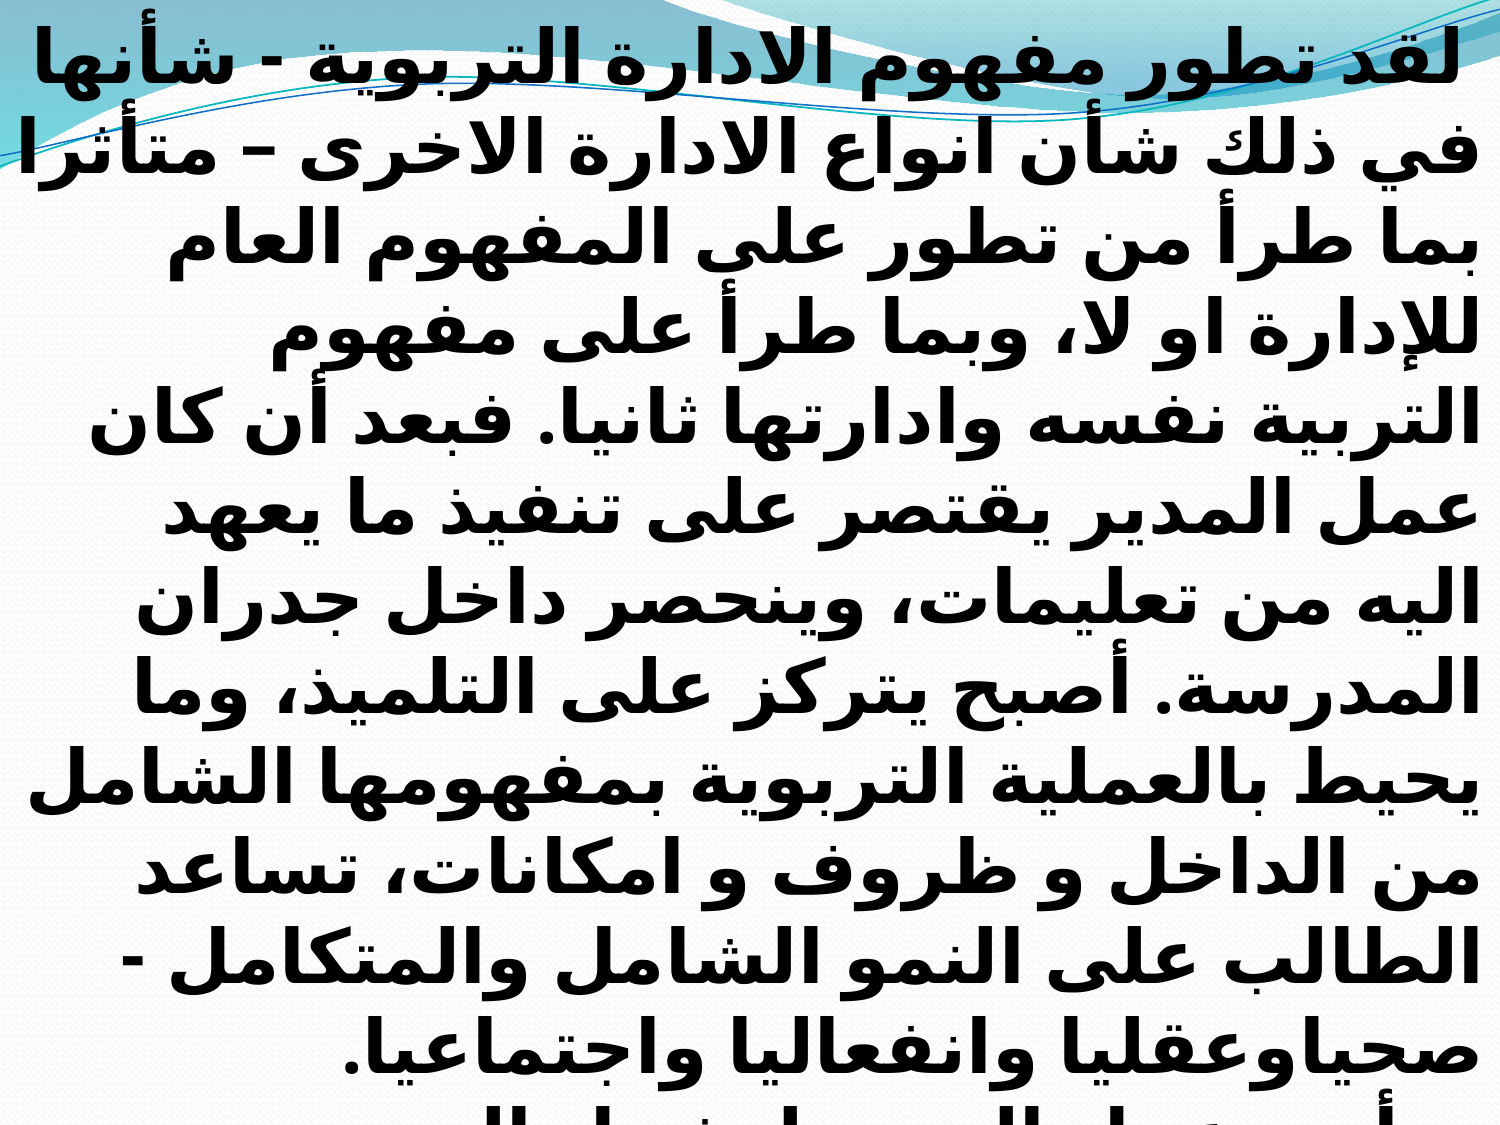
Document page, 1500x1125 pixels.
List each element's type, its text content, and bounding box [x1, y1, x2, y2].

text_box لقد تطور مفهوم الادارة التربوية - شأنها في ذلك شأن انواع الادارة الاخرى – متأثرا بما طرأ من تطور على المفهوم العام للإدارة او لا، وبما طرأ على مفهوم التربية نفسه وادارتها ثانيا. فبعد أن كان عمل المدير يقتصر على تنفيذ ما يعهد اليه من تعليمات، وينحصر داخل جدران المدرسة. أصبح يتركز على التلميذ، وما يحيط بالعملية التربوية بمفهومها الشامل من الداخل و ظروف و امكانات، تساعد الطالب على النمو الشامل والمتكامل - صحياوعقليا وانفعاليا واجتماعيا. وأمتد عمل المدير ليشمل المجتمع المحلي الذي يعيش فيه - باعتبار أن من واجب المدرسية أن تتعرف على احتياجات هذا المجتمع وتحللها، ومن ثم تعمل على تلبيتها. [0, 1, 1500, 1125]
